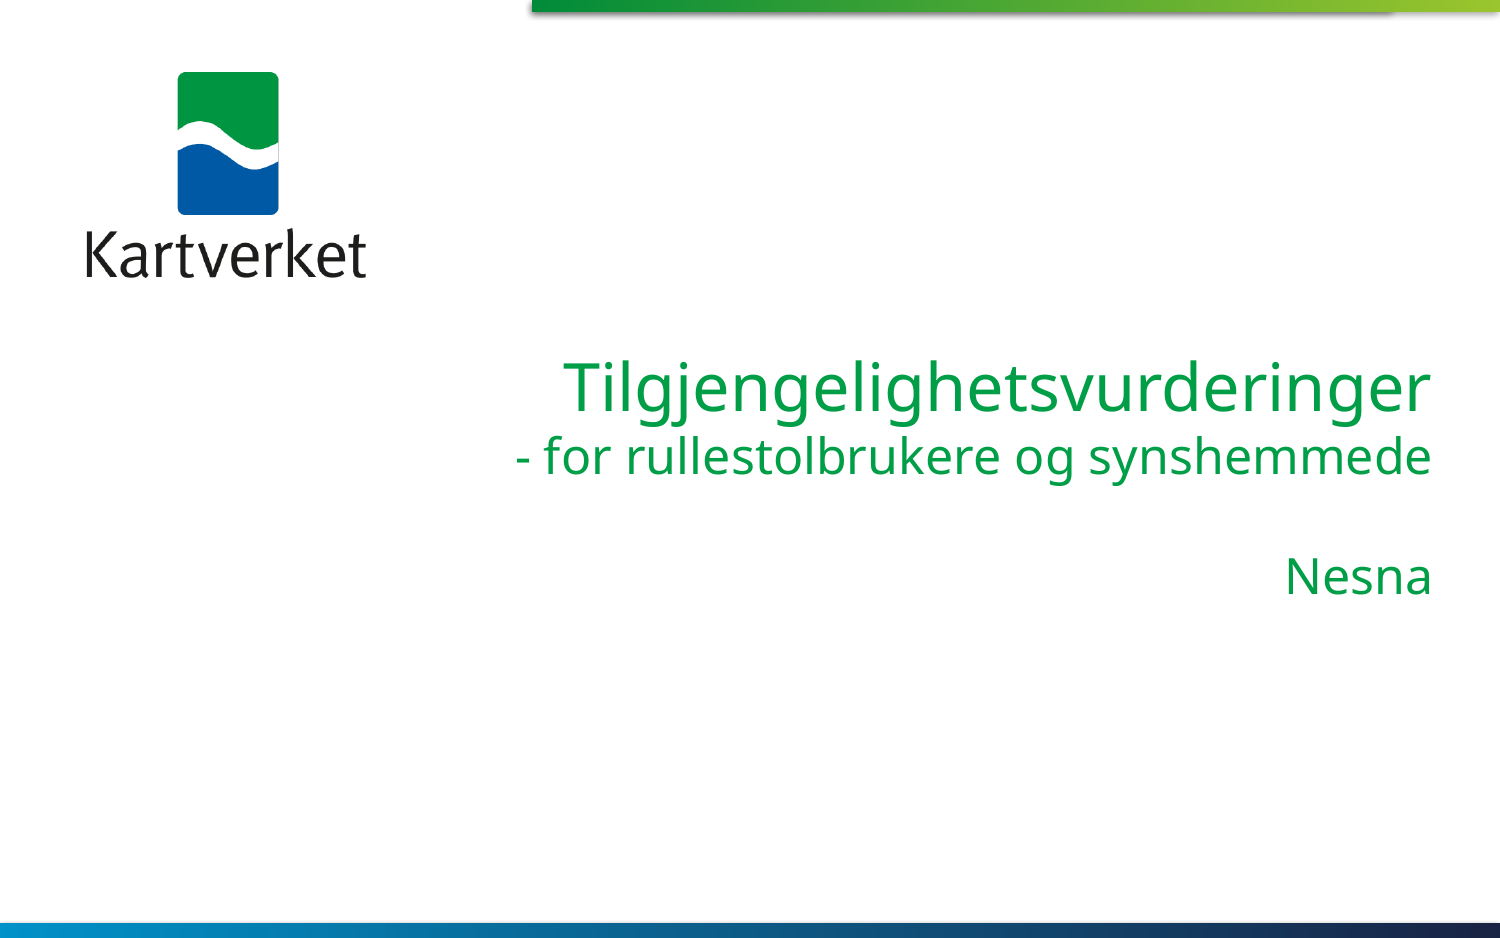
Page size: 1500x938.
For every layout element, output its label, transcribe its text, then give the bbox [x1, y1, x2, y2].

text_box Tilgjengelighetsvurderinger - for rullestolbrukere og synshemmede Nesna [66, 337, 1449, 613]
